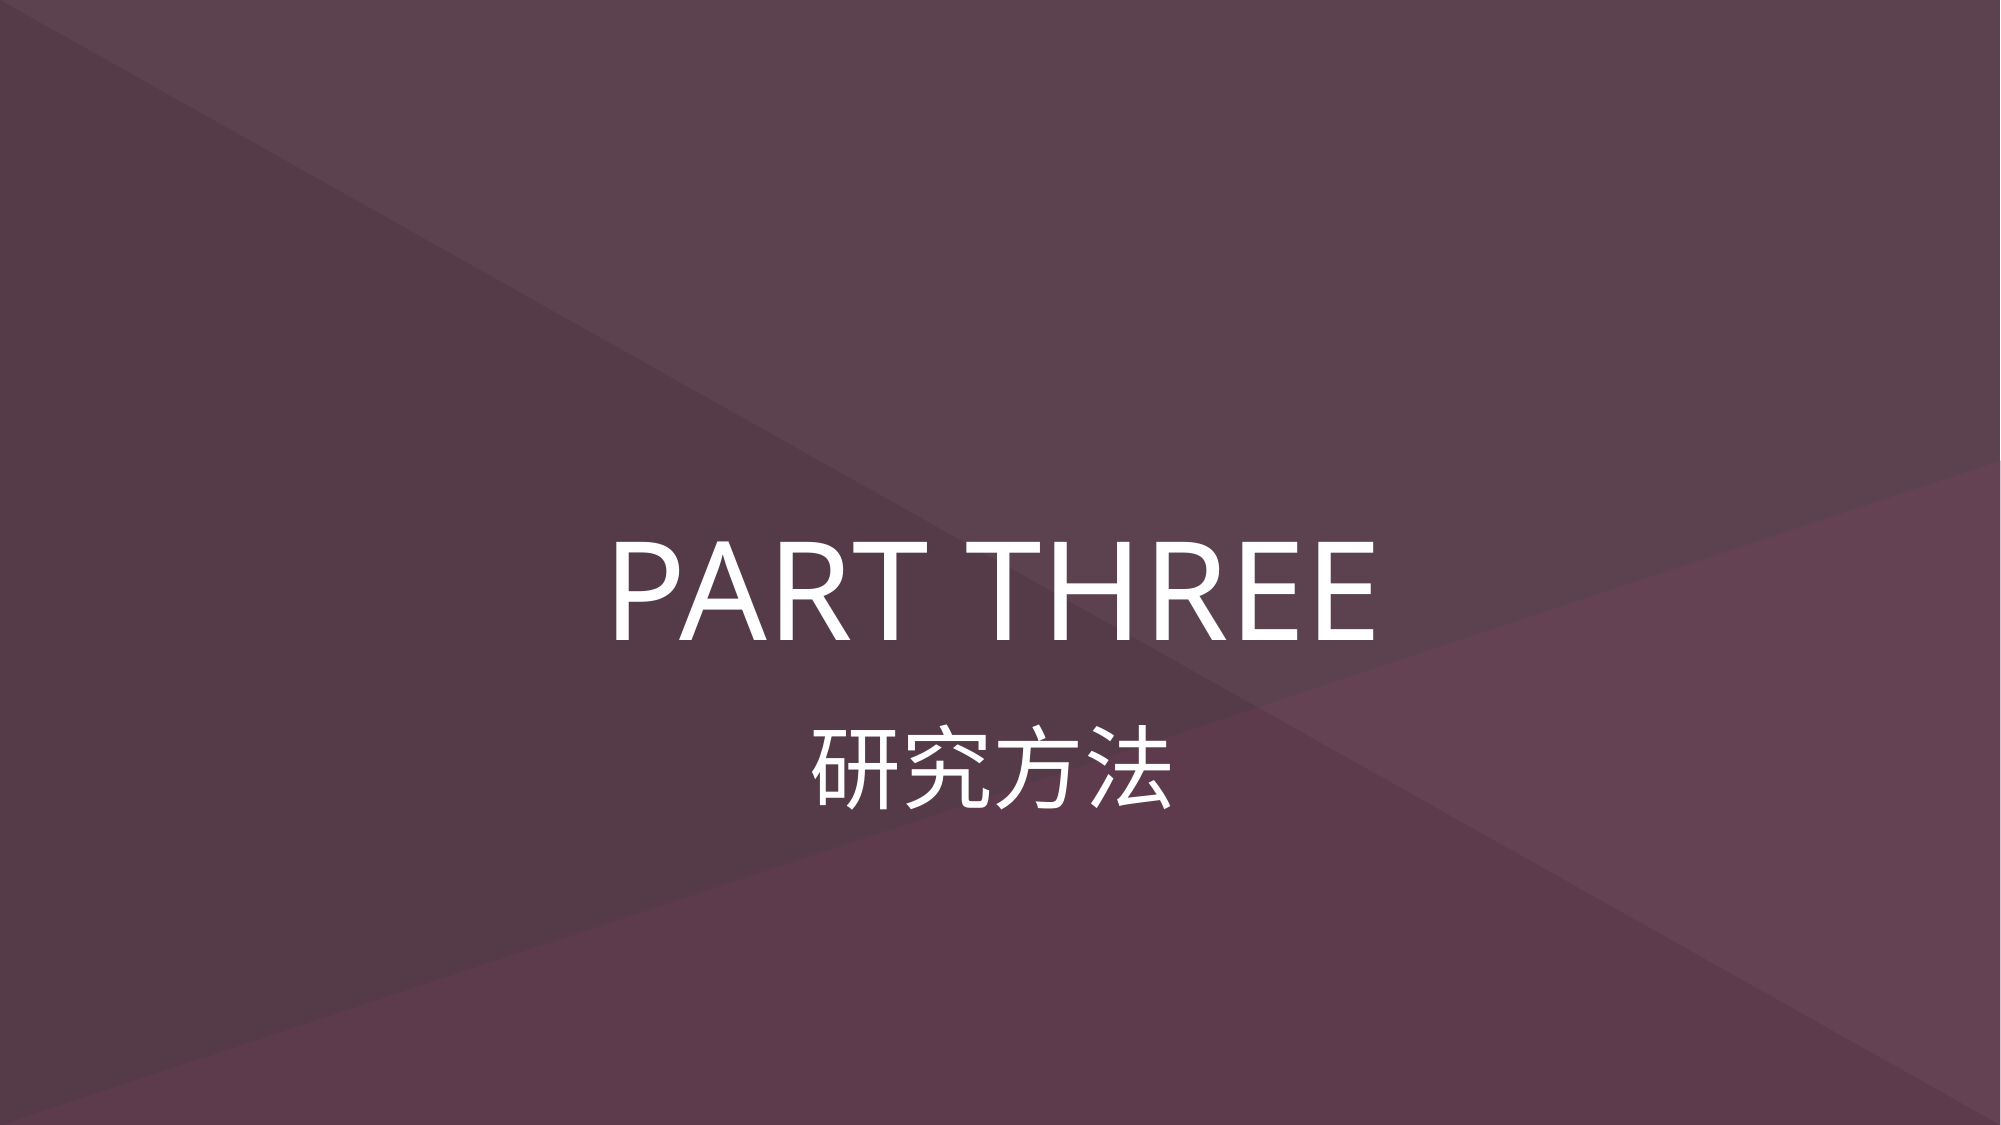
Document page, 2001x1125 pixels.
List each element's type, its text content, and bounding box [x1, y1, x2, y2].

text_box 研究方法 [794, 703, 1192, 829]
text_box PART THREE [588, 495, 1398, 676]
